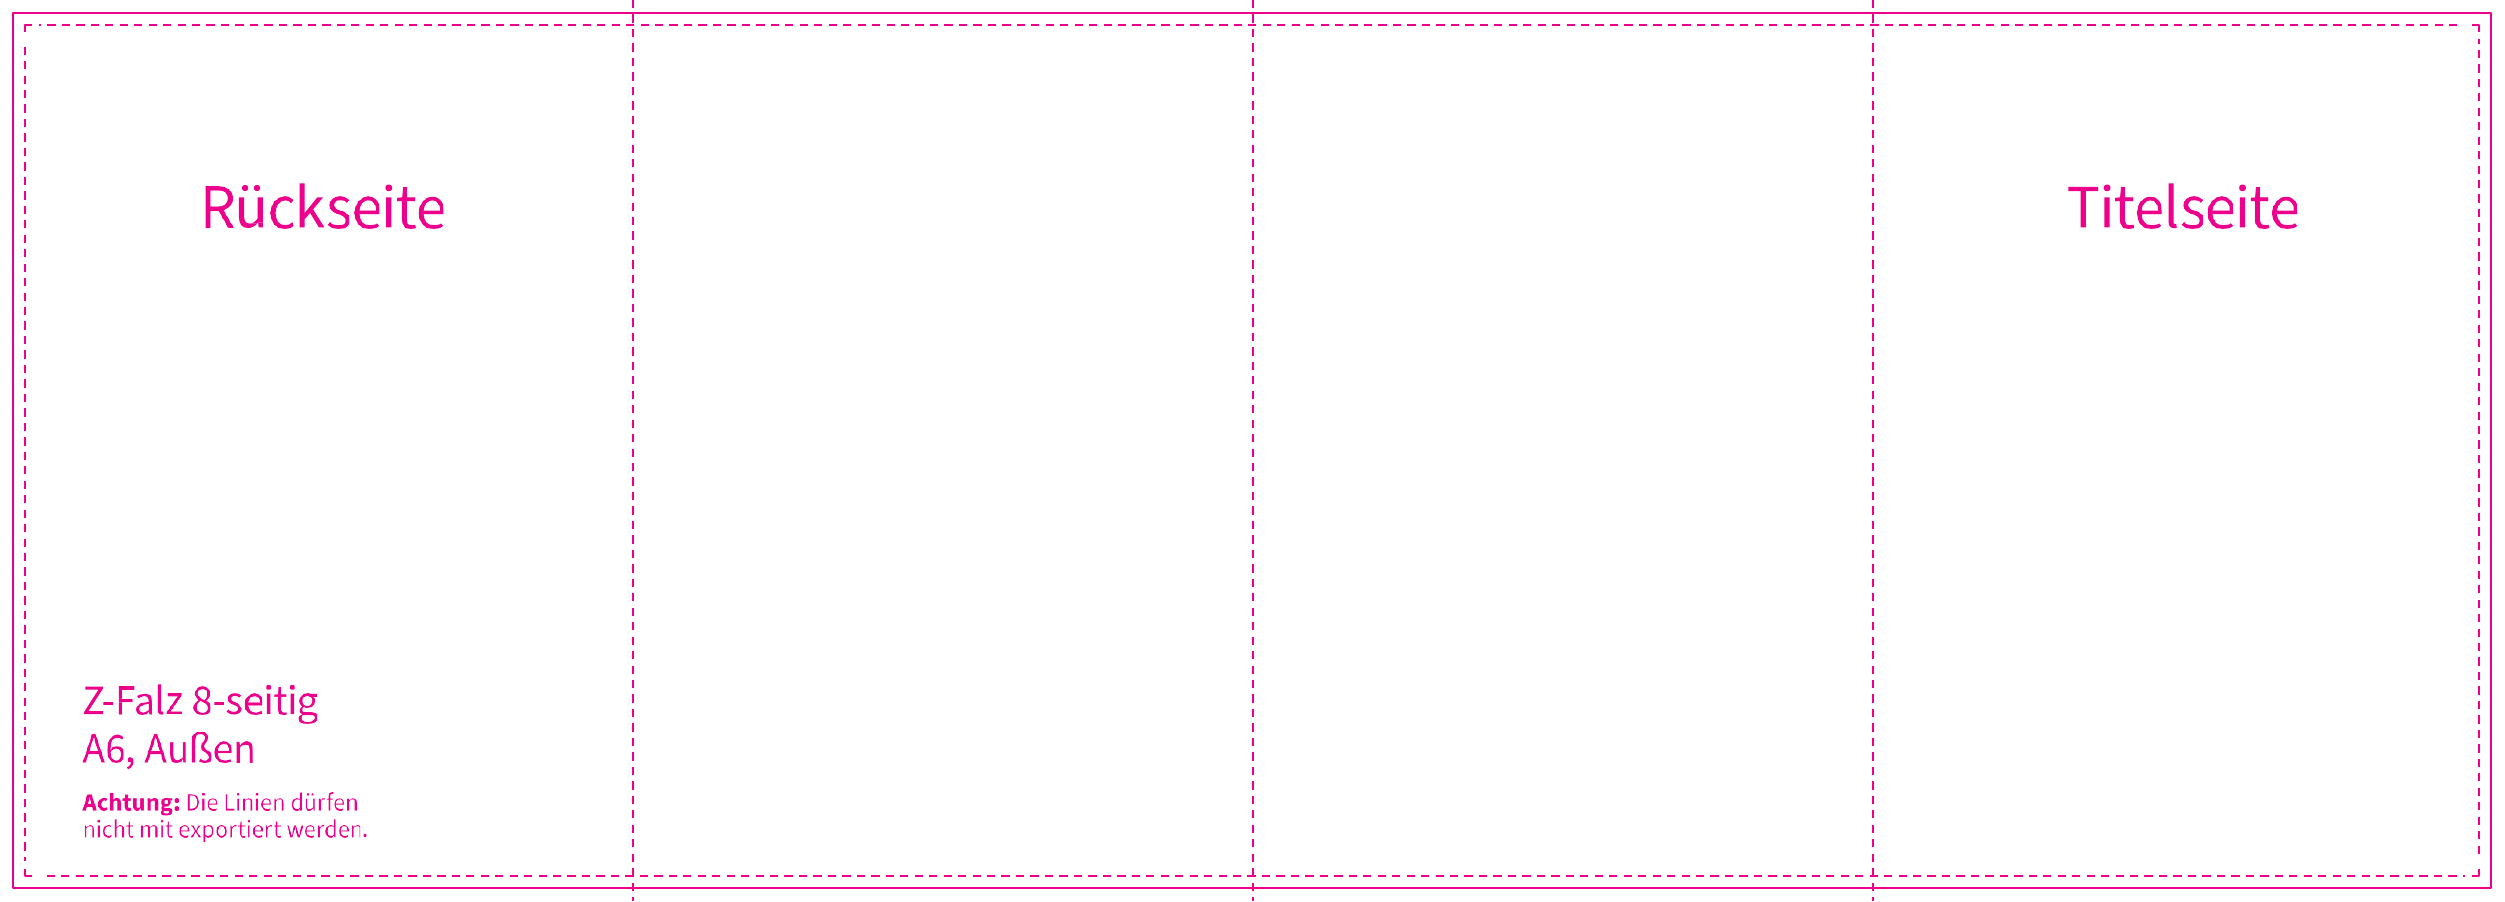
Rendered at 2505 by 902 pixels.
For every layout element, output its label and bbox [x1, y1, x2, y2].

text_box [81, 792, 367, 842]
text_box [205, 183, 444, 229]
text_box [24, 868, 32, 876]
text_box [2471, 868, 2480, 876]
text_box [2068, 183, 2298, 229]
text_box [82, 734, 134, 770]
text_box [143, 731, 254, 763]
text_box [192, 684, 318, 724]
text_box [83, 684, 183, 715]
text_box [2471, 24, 2480, 33]
text_box [24, 24, 32, 33]
